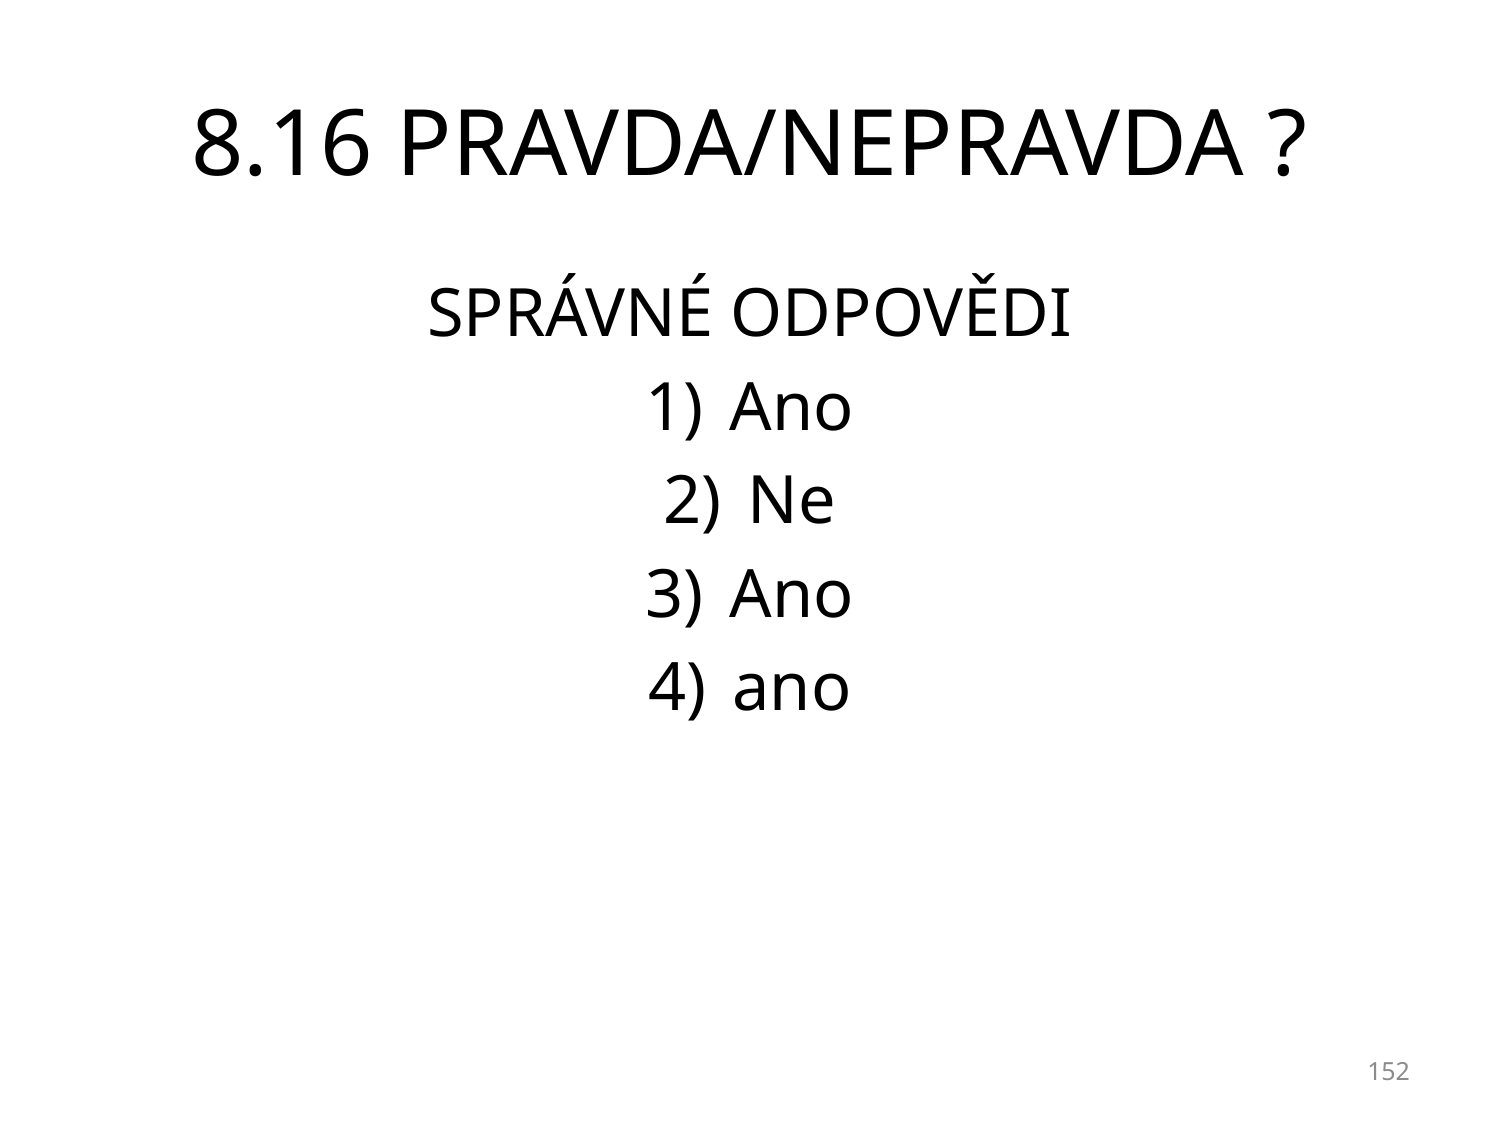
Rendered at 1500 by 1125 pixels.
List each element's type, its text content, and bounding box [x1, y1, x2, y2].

title 8.16 PRAVDA/NEPRAVDA ? [75, 45, 1425, 233]
slide_number 152 [1074, 1042, 1425, 1103]
list SPRÁVNÉ ODPOVĚDI Ano Ne Ano ano [75, 262, 1425, 1005]
